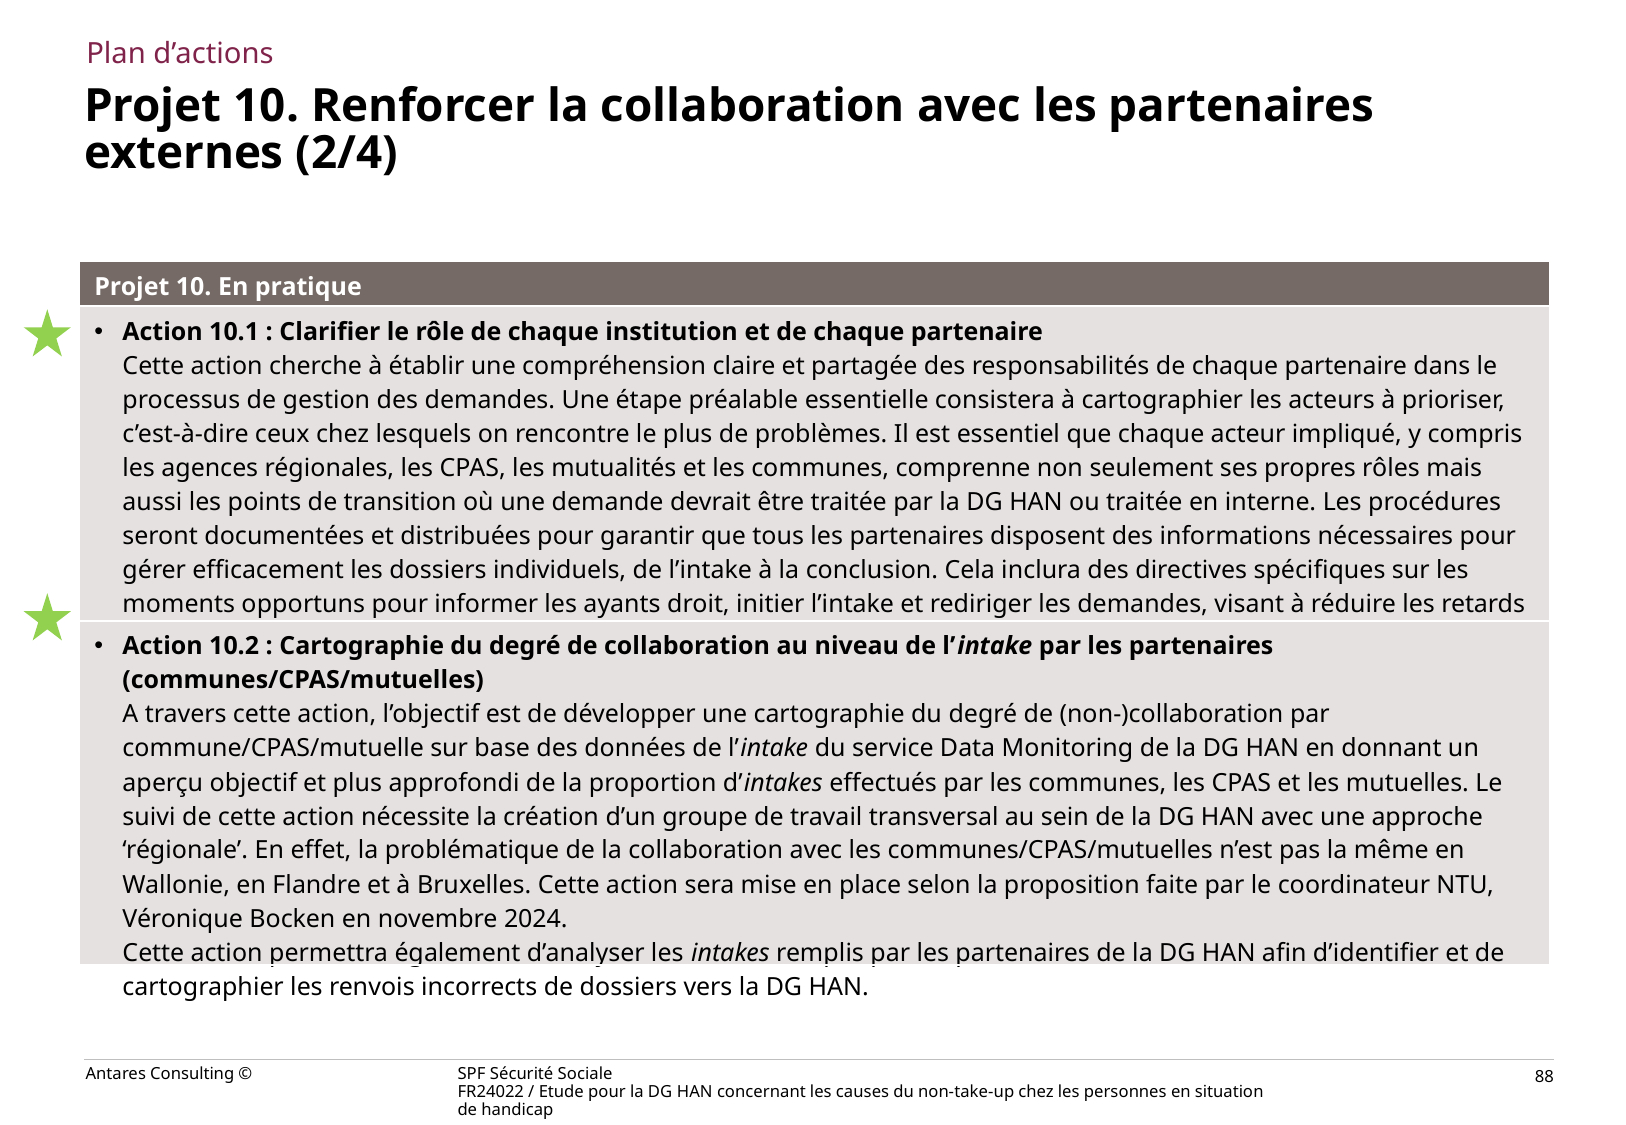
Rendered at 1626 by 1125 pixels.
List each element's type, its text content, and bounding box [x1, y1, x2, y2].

text_box Plan d’actions [86, 38, 1522, 70]
text_box [23, 593, 71, 641]
table_header Projet 10. En pratique [80, 262, 1549, 305]
text_box [23, 309, 71, 357]
title Projet 10. Renforcer la collaboration avec les partenaires externes (2/4) [84, 82, 1550, 229]
table_cell Action 10.2 : Cartographie du degré de collaboration au niveau de l’intake par les partenaires (communes/CPAS/mutuelles) A travers cette action, l’objectif est de développer une cartographie du degré de (non-)collaboration par commune/CPAS/mutuelle sur base des données de l’intake du service Data Monitoring de la DG HAN en donnant un aperçu objectif et plus approfondi de la proportion d’intakes effectués par les communes, les CPAS et les mutuelles. Le suivi de cette action nécessite la création d’un groupe de travail transversal au sein de la DG HAN avec une approche ‘régionale’. En effet, la problématique de la collaboration avec les communes/CPAS/mutuelles n’est pas la même en Wallonie, en Flandre et à Bruxelles. Cette action sera mise en place selon la proposition faite par le coordinateur NTU, Véronique Bocken en novembre 2024. Cette action permettra également d’analyser les intakes remplis par les partenaires de la DG HAN afin d’identifier et de cartographier les renvois incorrects de dossiers vers la DG HAN. [80, 622, 1549, 964]
table_cell Action 10.1 : Clarifier le rôle de chaque institution et de chaque partenaire Cette action cherche à établir une compréhension claire et partagée des responsabilités de chaque partenaire dans le processus de gestion des demandes. Une étape préalable essentielle consistera à cartographier les acteurs à prioriser, c’est-à-dire ceux chez lesquels on rencontre le plus de problèmes. Il est essentiel que chaque acteur impliqué, y compris les agences régionales, les CPAS, les mutualités et les communes, comprenne non seulement ses propres rôles mais aussi les points de transition où une demande devrait être traitée par la DG HAN ou traitée en interne. Les procédures seront documentées et distribuées pour garantir que tous les partenaires disposent des informations nécessaires pour gérer efficacement les dossiers individuels, de l’intake à la conclusion. Cela inclura des directives spécifiques sur les moments opportuns pour informer les ayants droit, initier l’intake et rediriger les demandes, visant à réduire les retards et à augmenter la satisfaction des ayants droit. [80, 307, 1549, 620]
